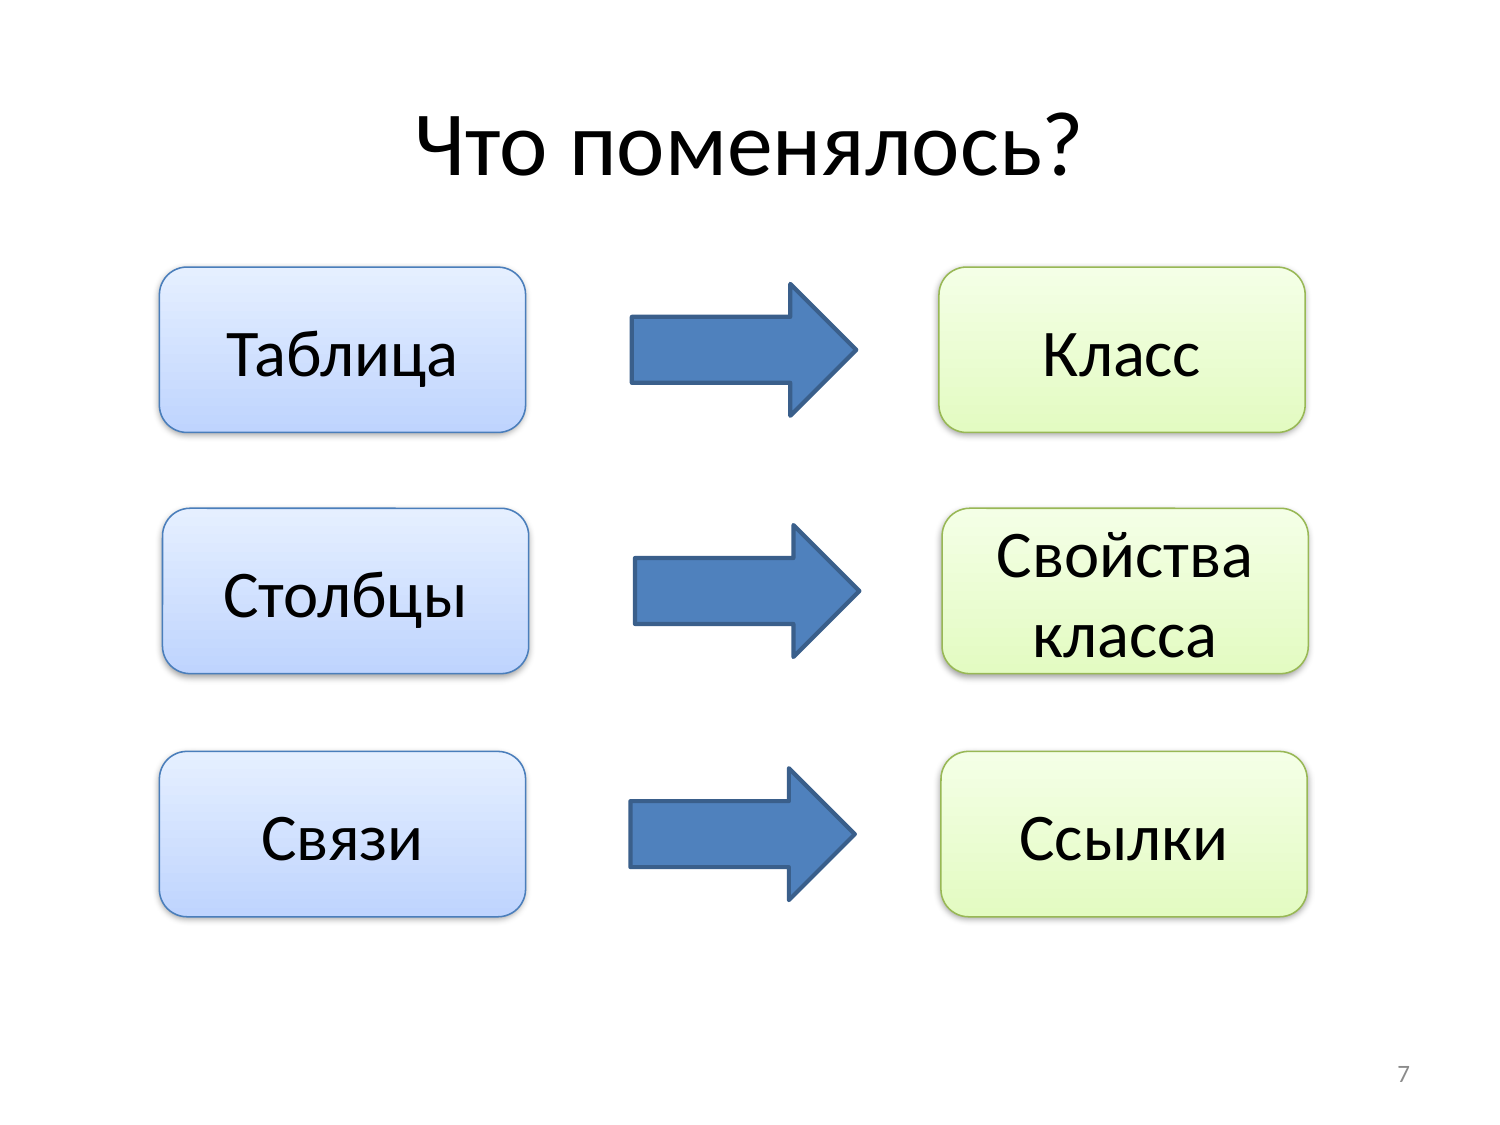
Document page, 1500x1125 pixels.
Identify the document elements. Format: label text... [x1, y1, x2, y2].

text_box [632, 523, 862, 659]
text_box Столбцы [161, 507, 530, 675]
text_box [628, 766, 857, 903]
text_box Свойства класса [941, 507, 1310, 675]
text_box Таблица [158, 266, 527, 434]
text_box Ссылки [940, 750, 1308, 918]
slide_number 7 [1074, 1042, 1425, 1103]
text_box Класс [938, 266, 1306, 434]
text_box [629, 281, 859, 418]
title Что поменялось? [75, 45, 1425, 233]
text_box Связи [158, 750, 527, 918]
